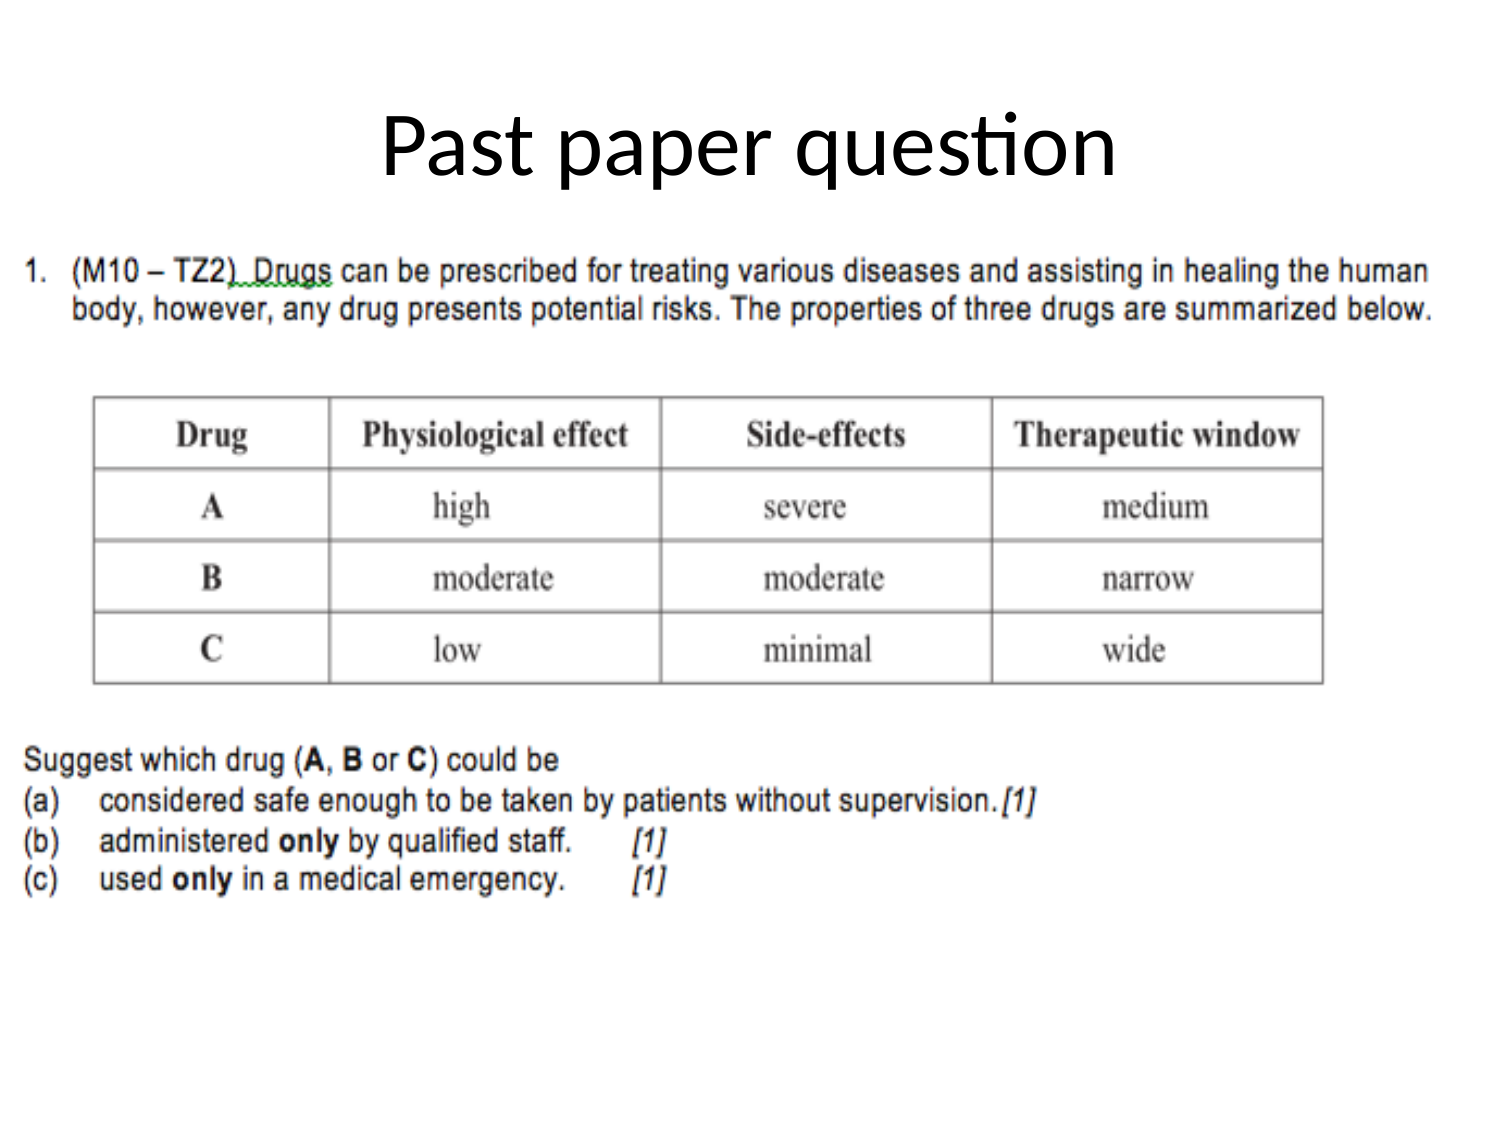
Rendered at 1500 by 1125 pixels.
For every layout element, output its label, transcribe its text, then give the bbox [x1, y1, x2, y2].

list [0, 232, 1469, 911]
title Past paper question [75, 45, 1425, 230]
